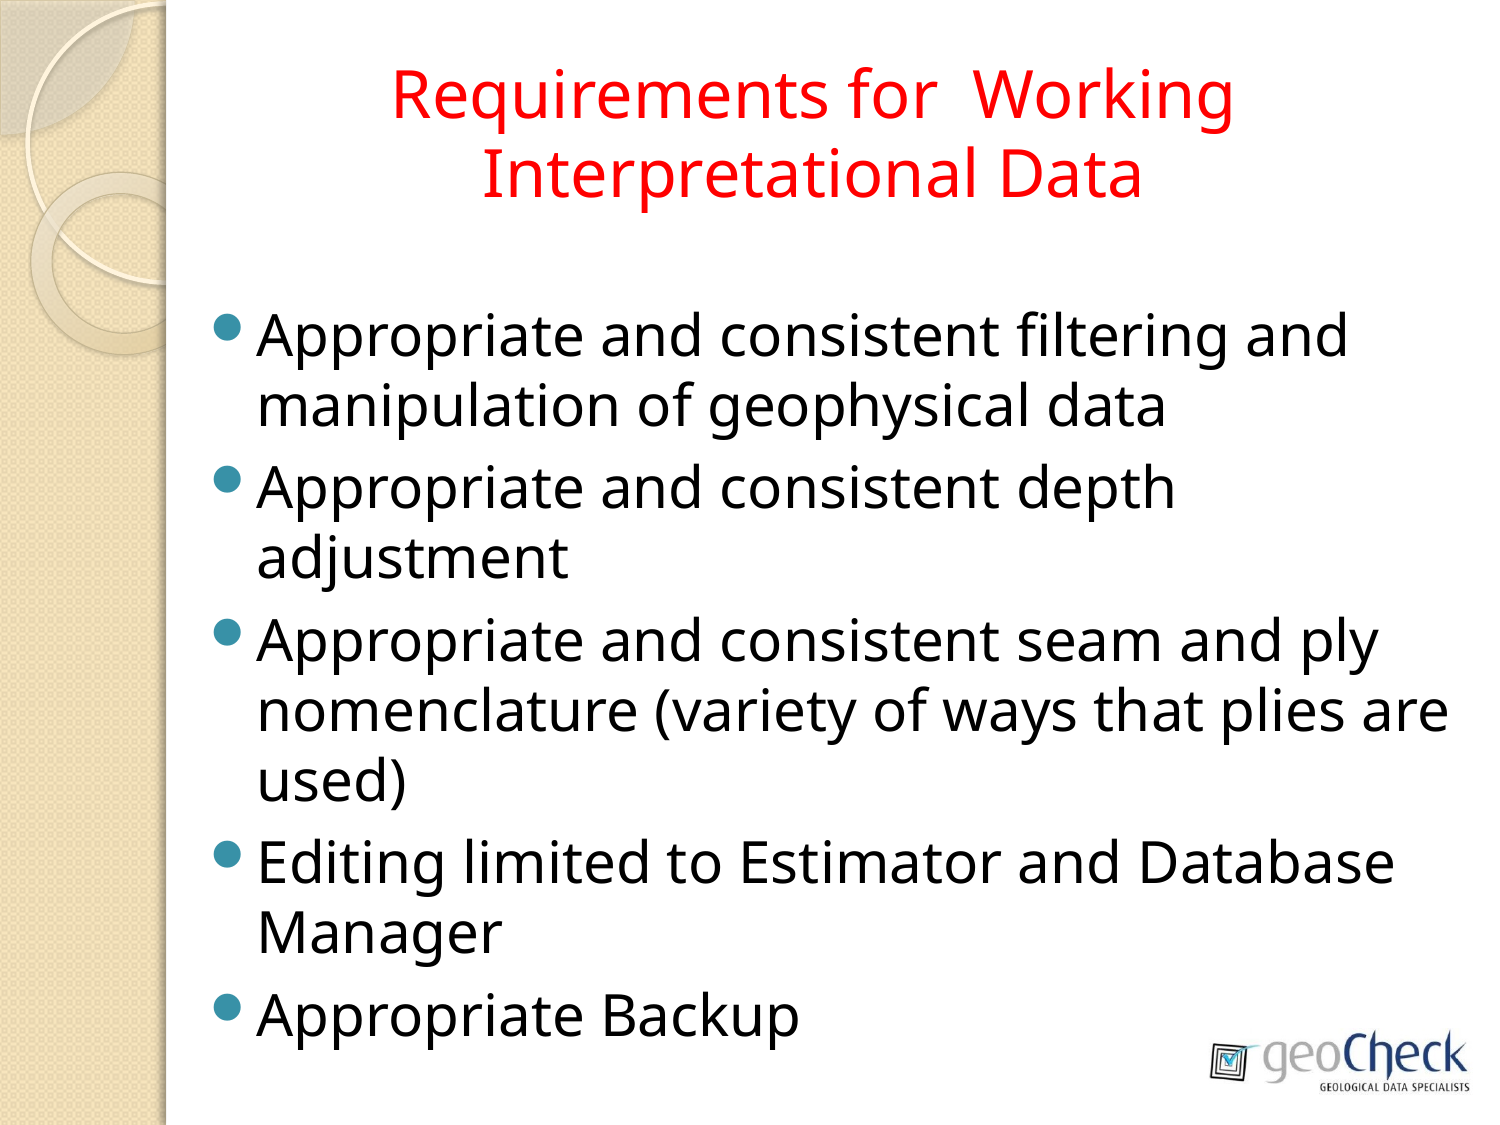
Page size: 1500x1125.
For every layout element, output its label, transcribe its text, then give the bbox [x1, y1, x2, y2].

list Appropriate and consistent filtering and manipulation of geophysical data Appropriate and consistent depth adjustment Appropriate and consistent seam and ply nomenclature (variety of ways that plies are used) Editing limited to Estimator and Database Manager Appropriate Backup [181, 290, 1499, 905]
picture [1198, 1028, 1480, 1102]
title Requirements for Working Interpretational Data [242, 66, 1387, 197]
